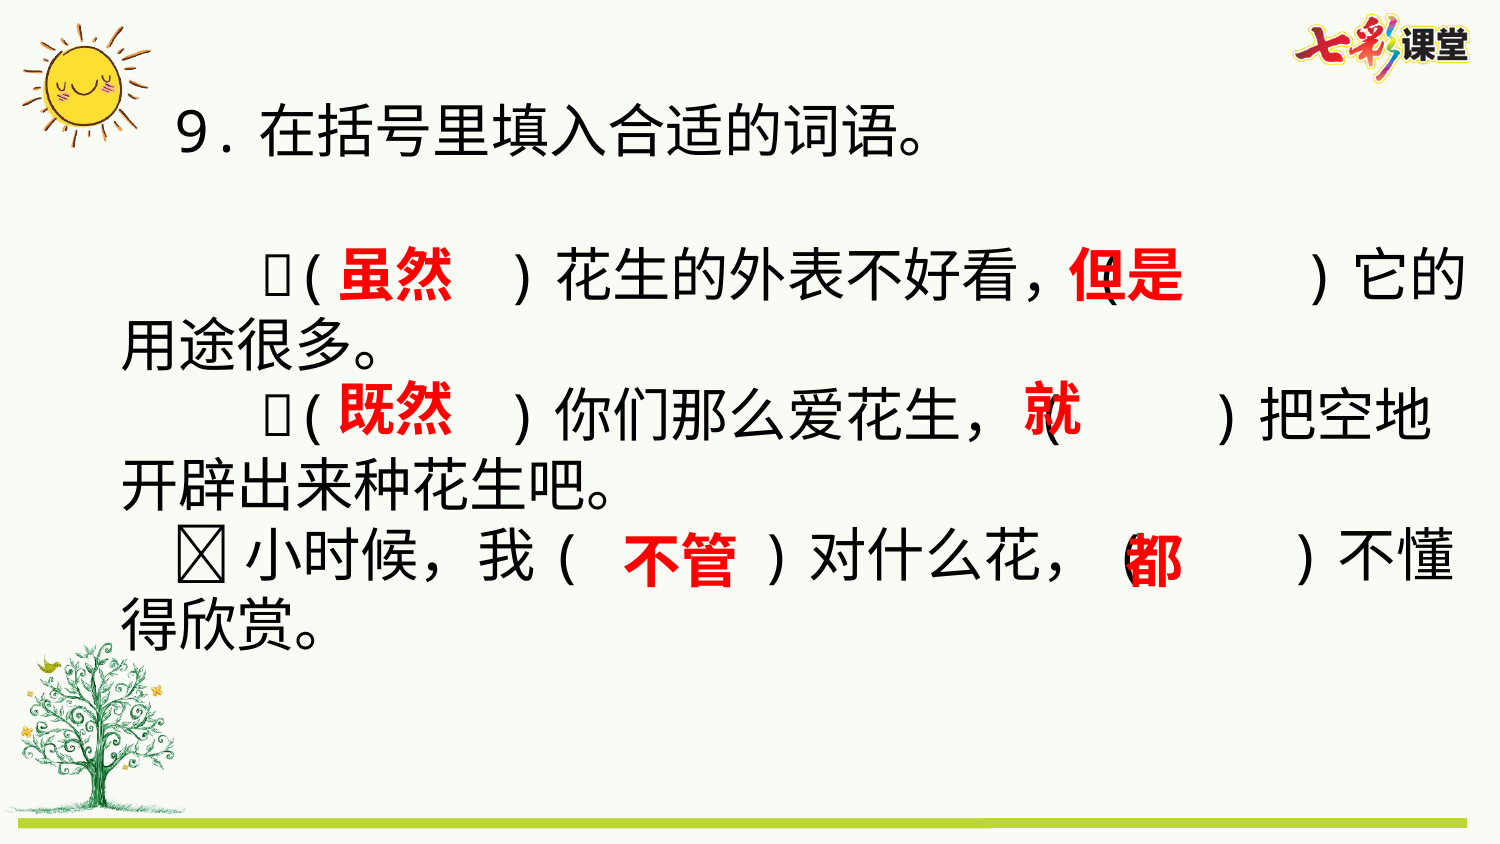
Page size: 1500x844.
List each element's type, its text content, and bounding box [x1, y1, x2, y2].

text_box 但是 [1053, 230, 1200, 316]
text_box 9.在括号里填入合适的词语。 [159, 87, 1181, 172]
picture [0, 608, 1467, 844]
picture [0, 0, 173, 172]
text_box 虽然 [322, 230, 469, 316]
text_box 就 [1009, 364, 1097, 450]
text_box 不管 [608, 517, 755, 602]
text_box ( )花生的外表不好看，( )它的用途很多。 ( )你们那么爱花生，( )把空地开辟出来种花生吧。 小时候，我( )对什么花，( )不懂得欣赏。 [105, 230, 1494, 666]
text_box 既然 [322, 364, 469, 450]
picture [1291, 9, 1472, 87]
text_box 都 [1110, 517, 1199, 602]
